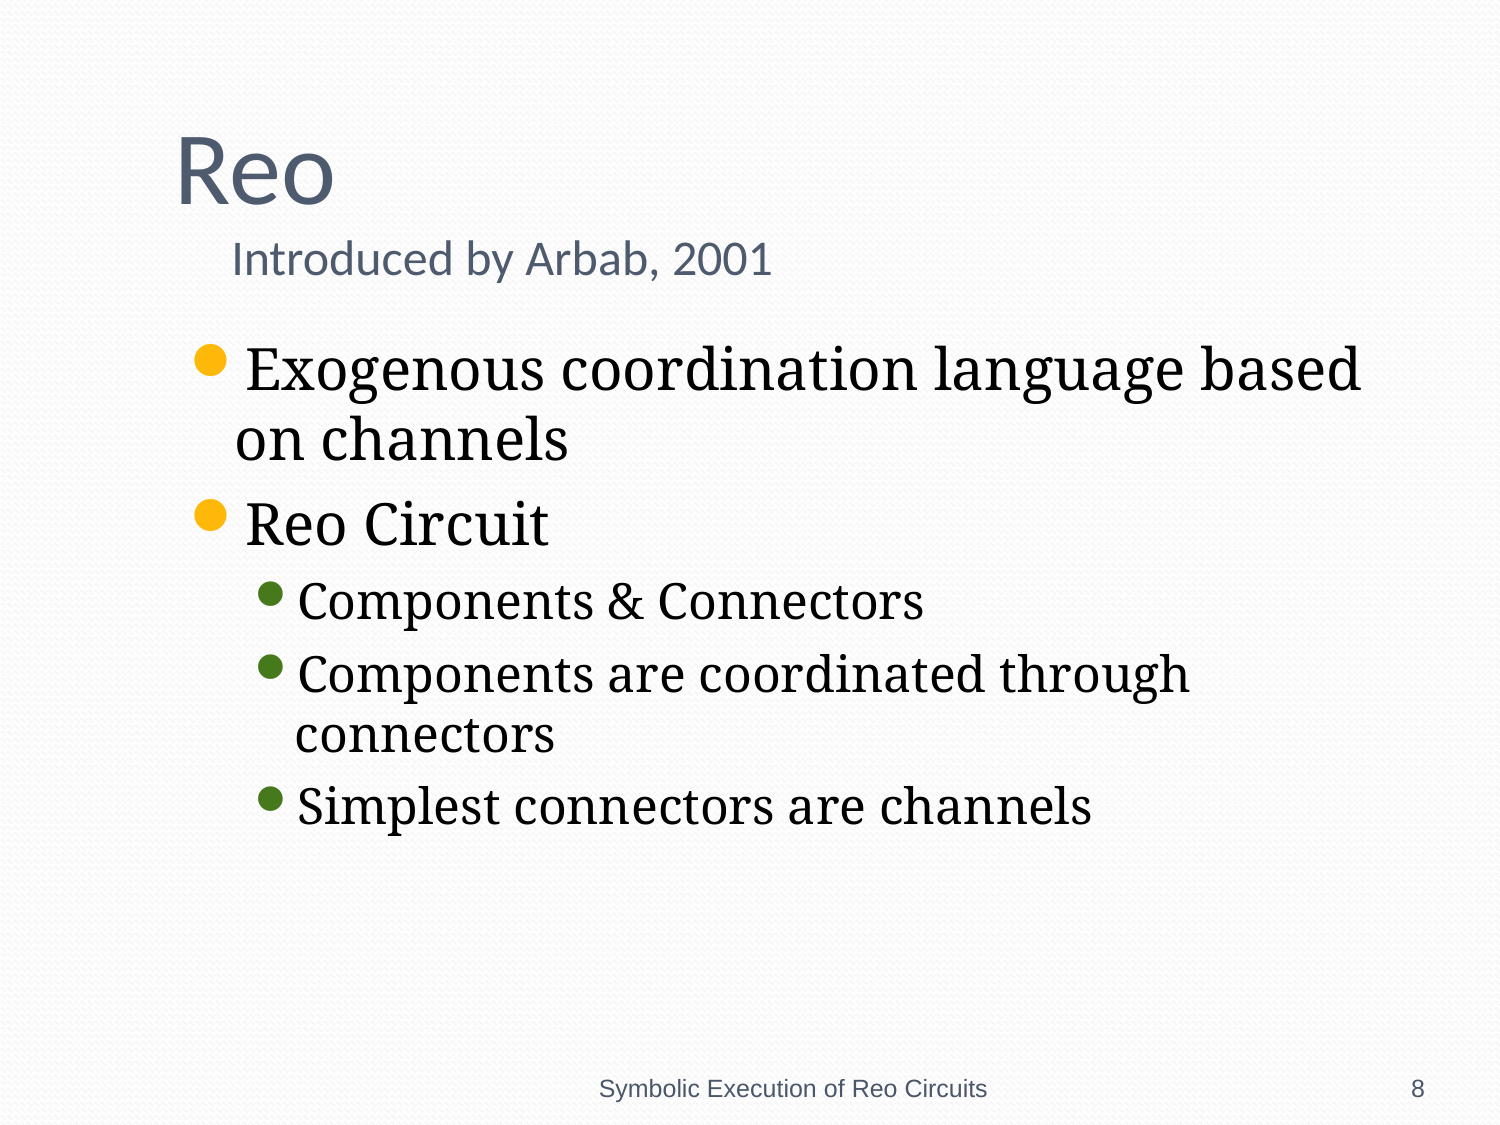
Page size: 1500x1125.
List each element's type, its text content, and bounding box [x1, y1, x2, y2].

title Reo Introduced by Arbab, 2001 [174, 49, 1413, 286]
footer Symbolic Execution of Reo Circuits [437, 1042, 1150, 1103]
slide_number 8 [1299, 1042, 1425, 1103]
list Exogenous coordination language based on channels Reo Circuit Components & Connectors Components are coordinated through connectors Simplest connectors are channels [174, 324, 1413, 1001]
